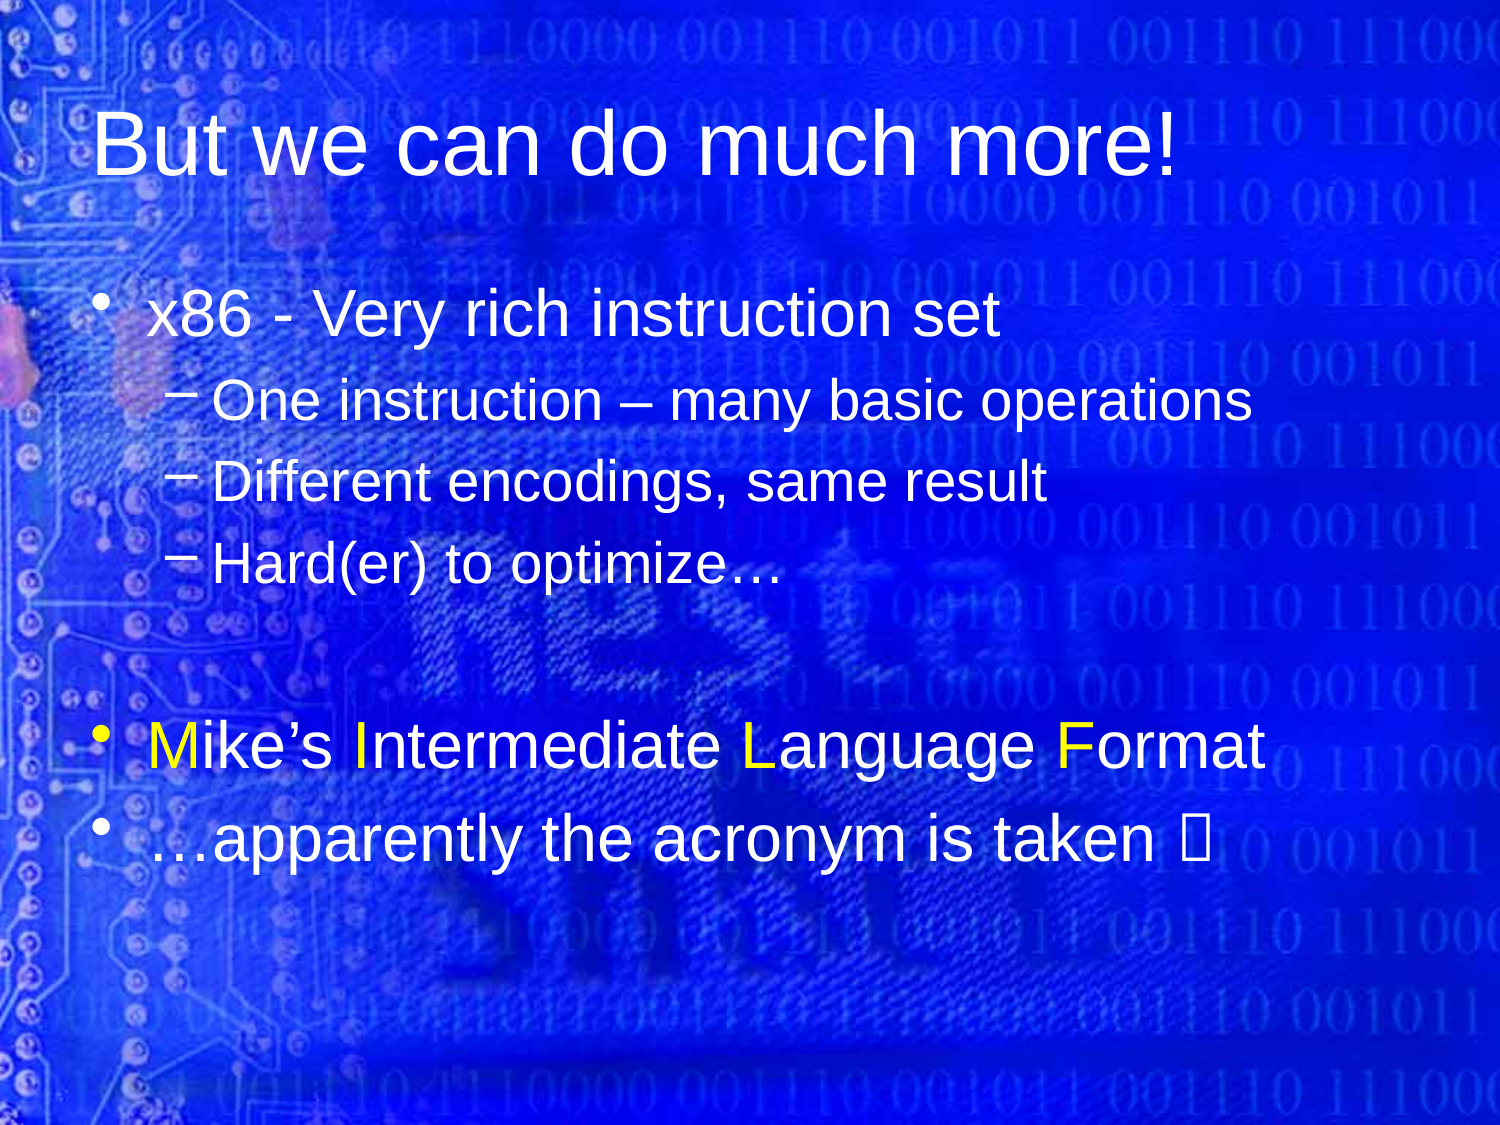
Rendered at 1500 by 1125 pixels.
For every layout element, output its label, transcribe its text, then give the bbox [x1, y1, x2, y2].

picture [0, 0, 1500, 1125]
title But we can do much more! [74, 44, 1426, 233]
list x86 - Very rich instruction set One instruction – many basic operations Different encodings, same result Hard(er) to optimize… Mike’s Intermediate Language Format …apparently the acronym is taken  [74, 262, 1426, 1006]
